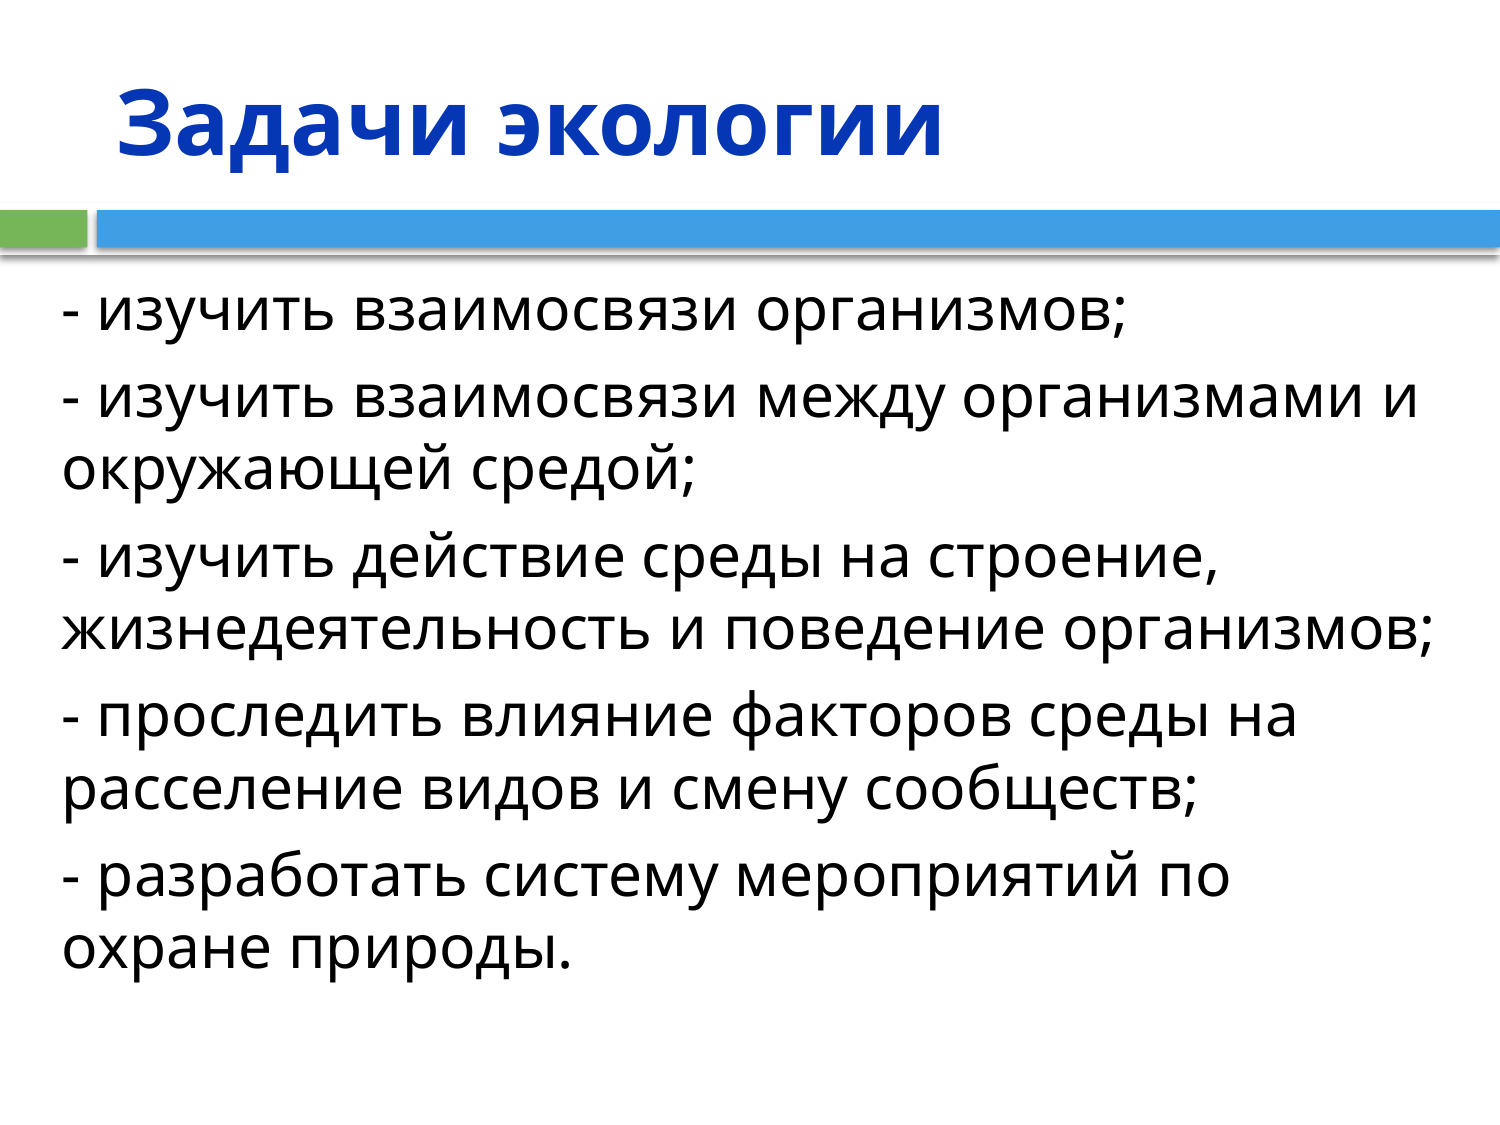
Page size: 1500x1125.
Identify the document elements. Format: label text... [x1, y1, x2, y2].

title Задачи экологии [100, 37, 1438, 200]
list - изучить взаимосвязи организмов; - изучить взаимосвязи между организмами и окружающей средой; - изучить действие среды на строение, жизнедеятельность и поведение организмов; - проследить влияние факторов среды на расселение видов и смену сообществ; - разработать систему мероприятий по охране природы. [46, 262, 1454, 1043]
